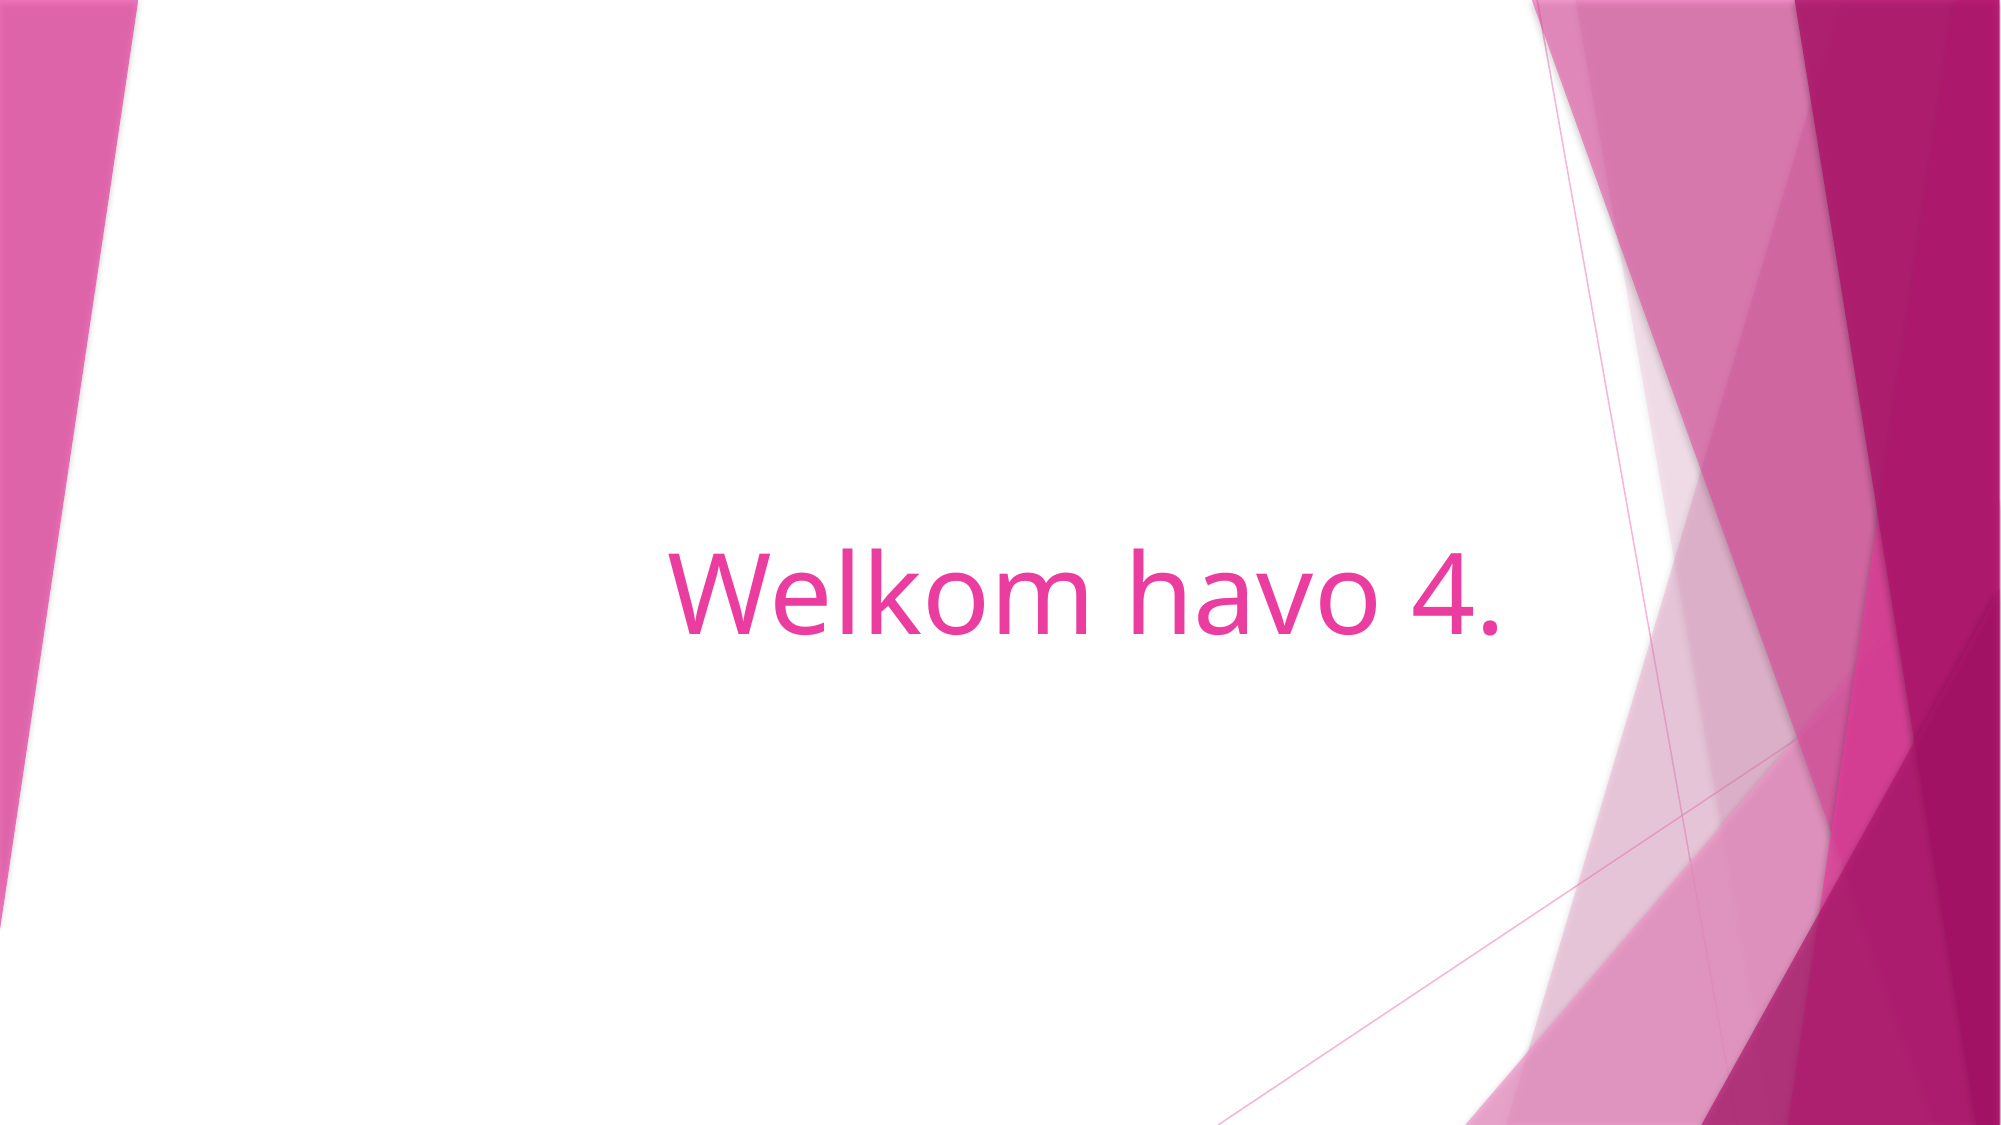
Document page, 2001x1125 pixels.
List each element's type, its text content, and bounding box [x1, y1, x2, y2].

title Welkom havo 4. [247, 394, 1522, 665]
